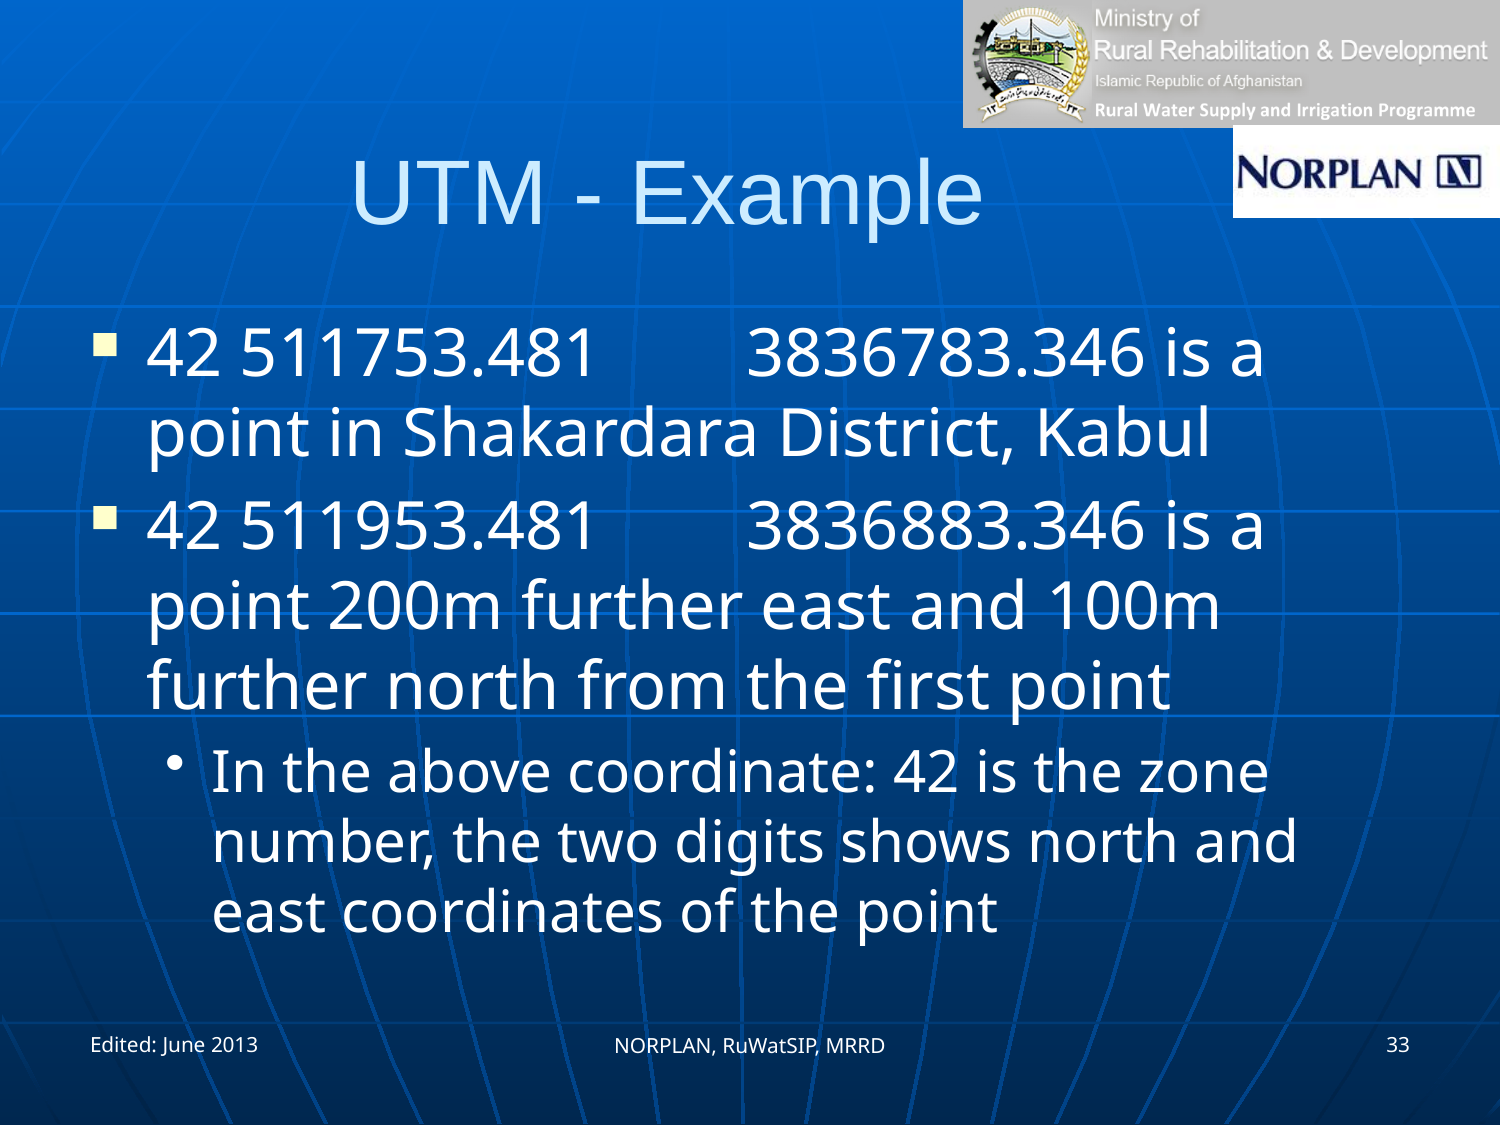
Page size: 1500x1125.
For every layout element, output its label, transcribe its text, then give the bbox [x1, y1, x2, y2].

footer NORPLAN, RuWatSIP, MRRD [512, 1024, 988, 1101]
list 42 511753.481 3836783.346 is a point in Shakardara District, Kabul 42 511953.481 3836883.346 is a point 200m further east and 100m further north from the first point In the above coordinate: 42 is the zone number, the two digits shows north and east coordinates of the point [74, 301, 1426, 1006]
slide_number 33 [1074, 1023, 1426, 1100]
title UTM - Example [74, 93, 1262, 282]
picture [963, 0, 1500, 218]
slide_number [74, 1023, 426, 1100]
